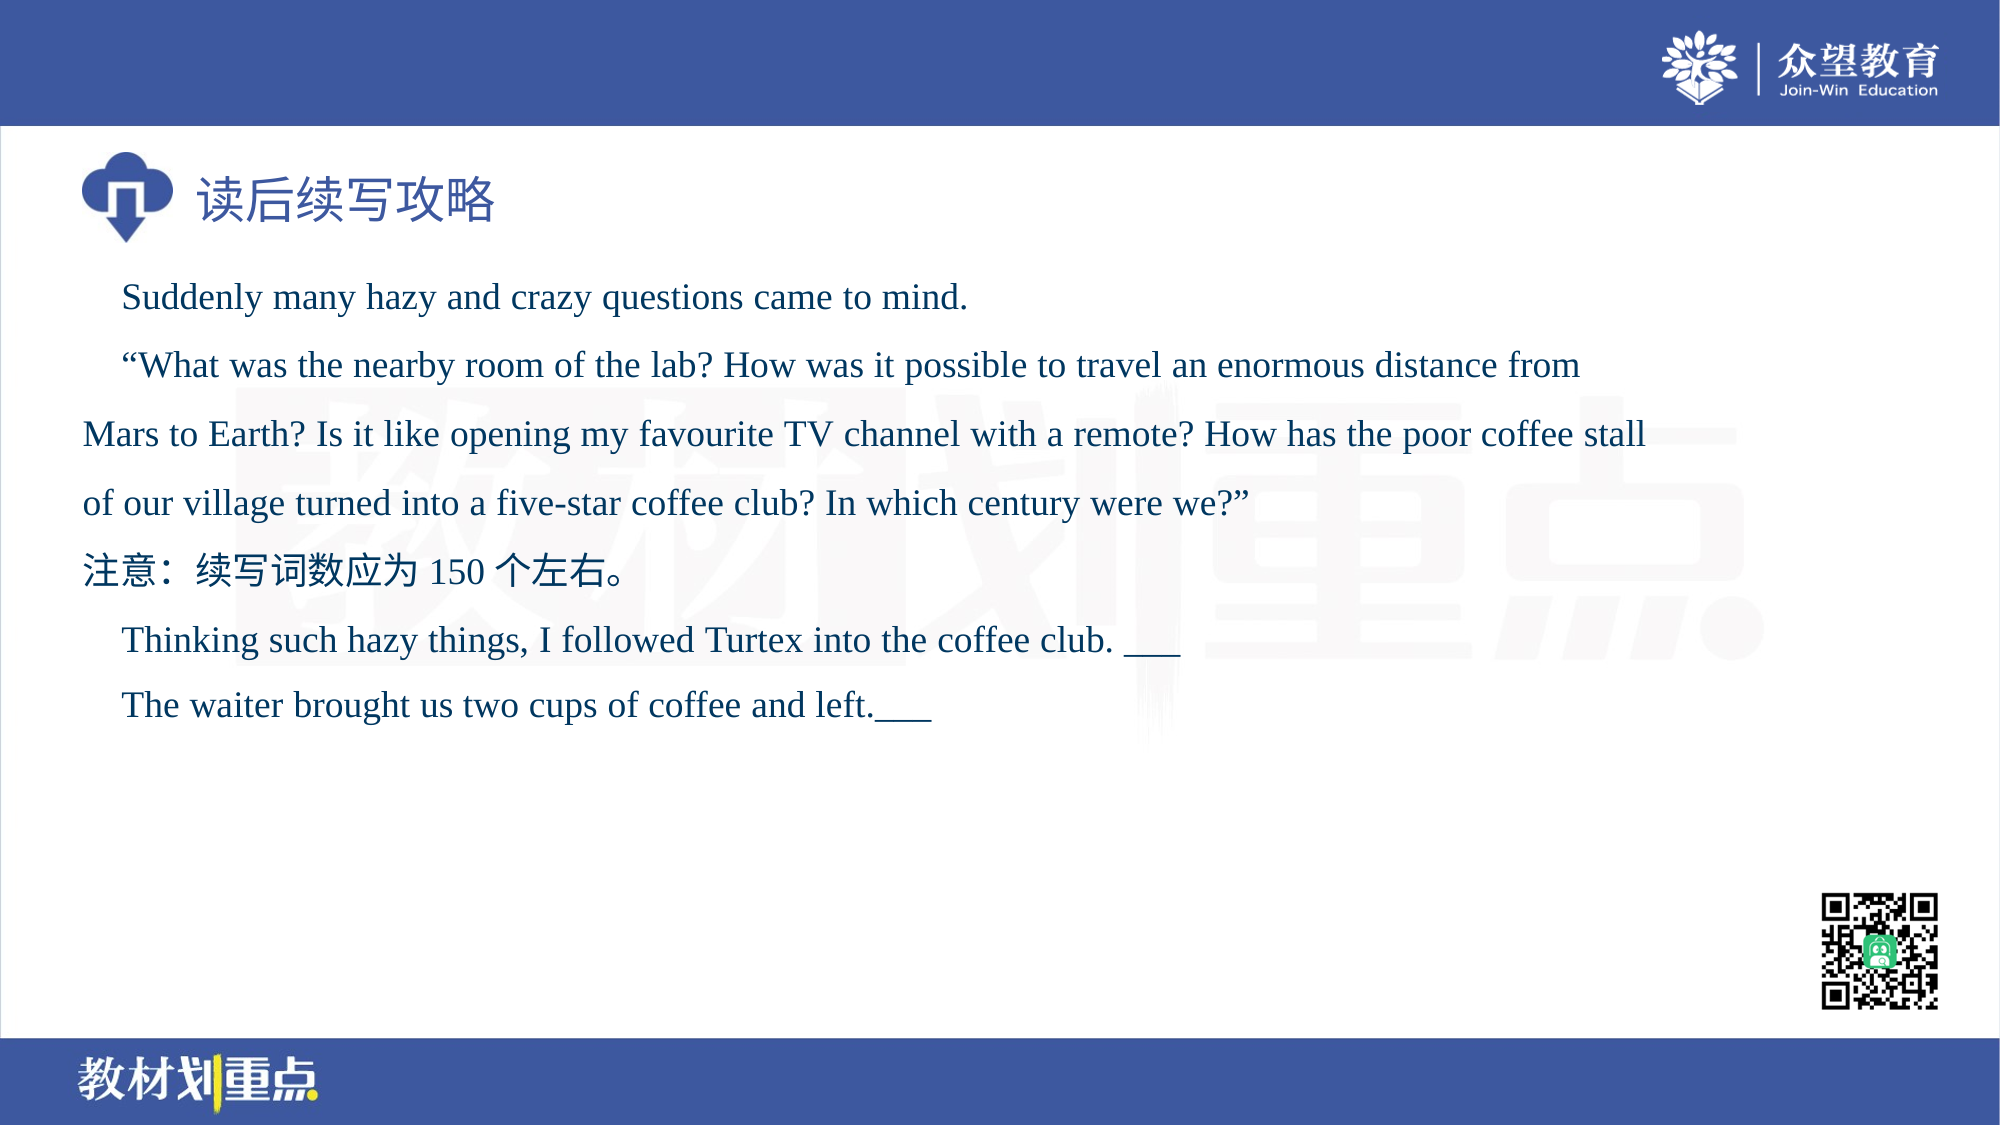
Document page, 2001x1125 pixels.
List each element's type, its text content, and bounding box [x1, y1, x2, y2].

picture [0, 0, 2000, 1125]
text_box Suddenly many hazy and crazy questions came to mind. “What was the nearby room of the lab? How was it possible to travel an enormous distance from Mars to Earth? Is it like opening my favourite TV channel with a remote? How has the poor coffee stall of our village turned into a five-star coffee club? In which century were we?” 注意：续写词数应为150个左右。 Thinking such hazy things, I followed Turtex into the coffee club. ___ The waiter brought us two cups of coffee and left.___ [82, 247, 1817, 718]
